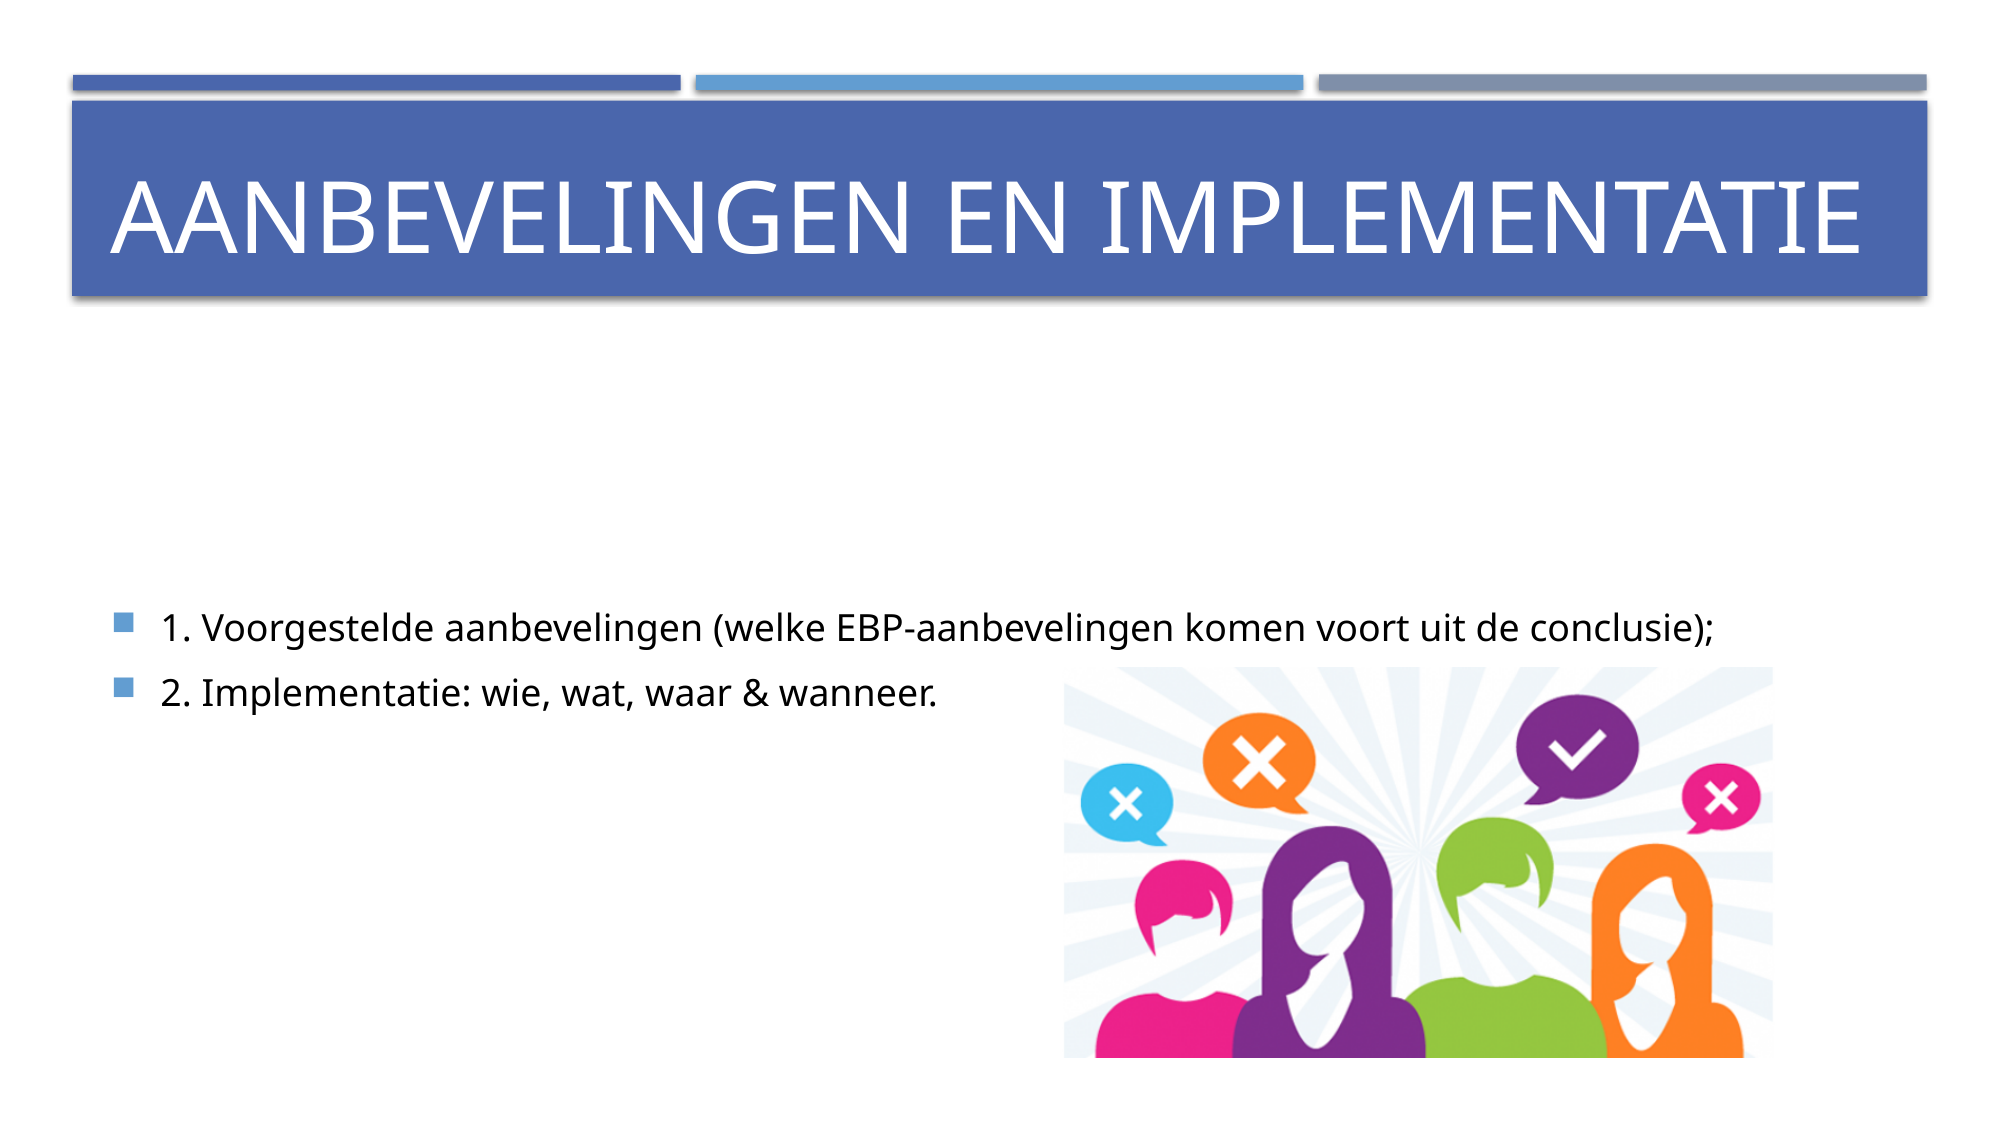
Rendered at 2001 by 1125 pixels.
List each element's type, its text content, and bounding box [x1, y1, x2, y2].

picture [1061, 667, 1776, 1058]
title AANBEVELINGEN EN IMPLEMENTATIE [95, 115, 1905, 282]
list 1. Voorgestelde aanbevelingen (welke EBP-aanbevelingen komen voort uit de conclusie); 2. Implementatie: wie, wat, waar & wanneer. [95, 357, 1905, 962]
